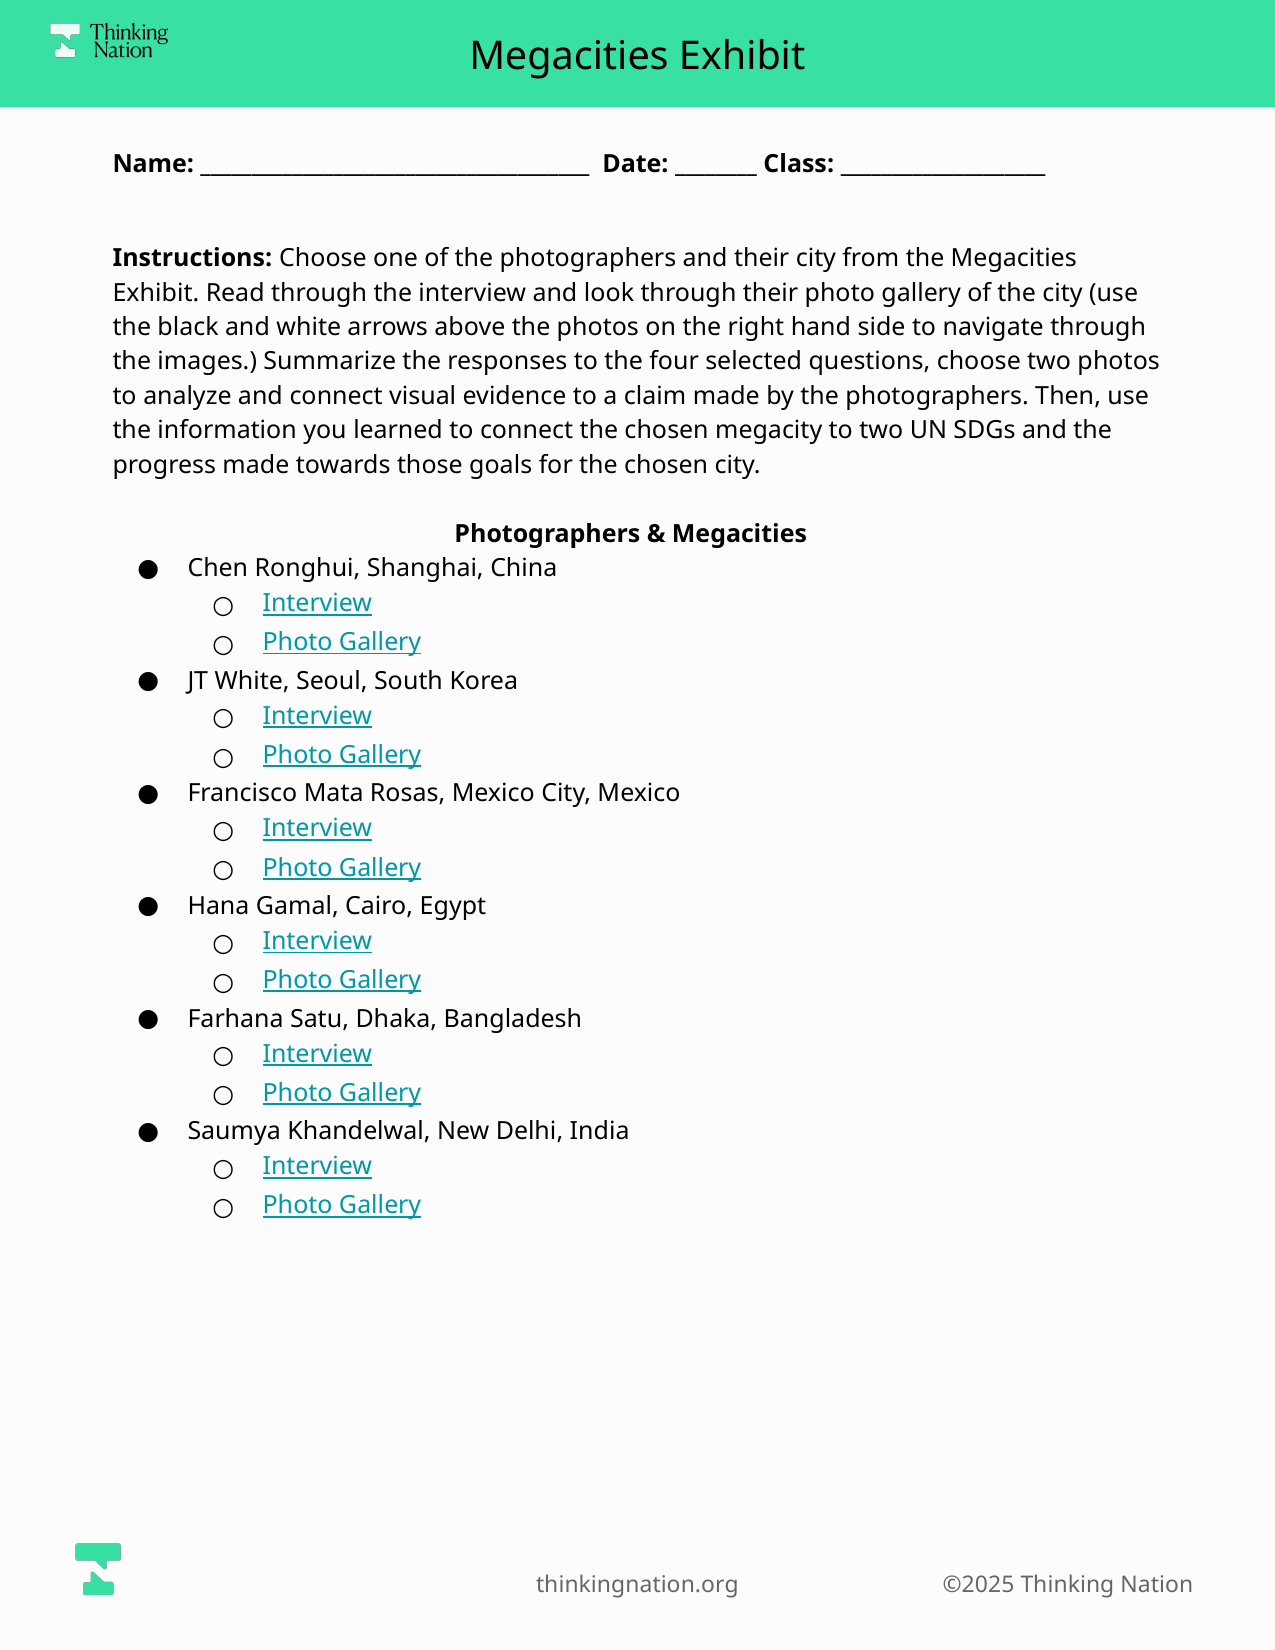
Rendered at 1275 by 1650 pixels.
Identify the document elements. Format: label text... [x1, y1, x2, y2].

text_box Megacities Exhibit [0, 0, 1275, 108]
picture [62, 1533, 134, 1605]
picture [36, 12, 172, 69]
text_box thinkingnation.org [486, 1553, 789, 1605]
text_box ©2025 Thinking Nation [907, 1553, 1210, 1605]
text_box Name: ______________________________________ Date: ________ Class: ____________________ Instructions: Choose one of the photographers and their city from the Megacities Exhibit. Read through the interview and look through their photo gallery of the city (use the black and white arrows above the photos on the right hand side to navigate through the images.) Summarize the responses to the four selected questions, choose two photos to analyze and connect visual evidence to a claim made by the photographers. Then, use the information you learned to connect the chosen megacity to two UN SDGs and the progress made towards those goals for the chosen city. Photographers & Megacities Chen Ronghui, Shanghai, China Interview Photo Gallery JT White, Seoul, South Korea Interview Photo Gallery Francisco Mata Rosas, Mexico City, Mexico Interview Photo Gallery Hana Gamal, Cairo, Egypt Interview Photo Gallery Farhana Satu, Dhaka, Bangladesh Interview Photo Gallery Saumya Khandelwal, New Delhi, India Interview Photo Gallery [97, 132, 1178, 1238]
